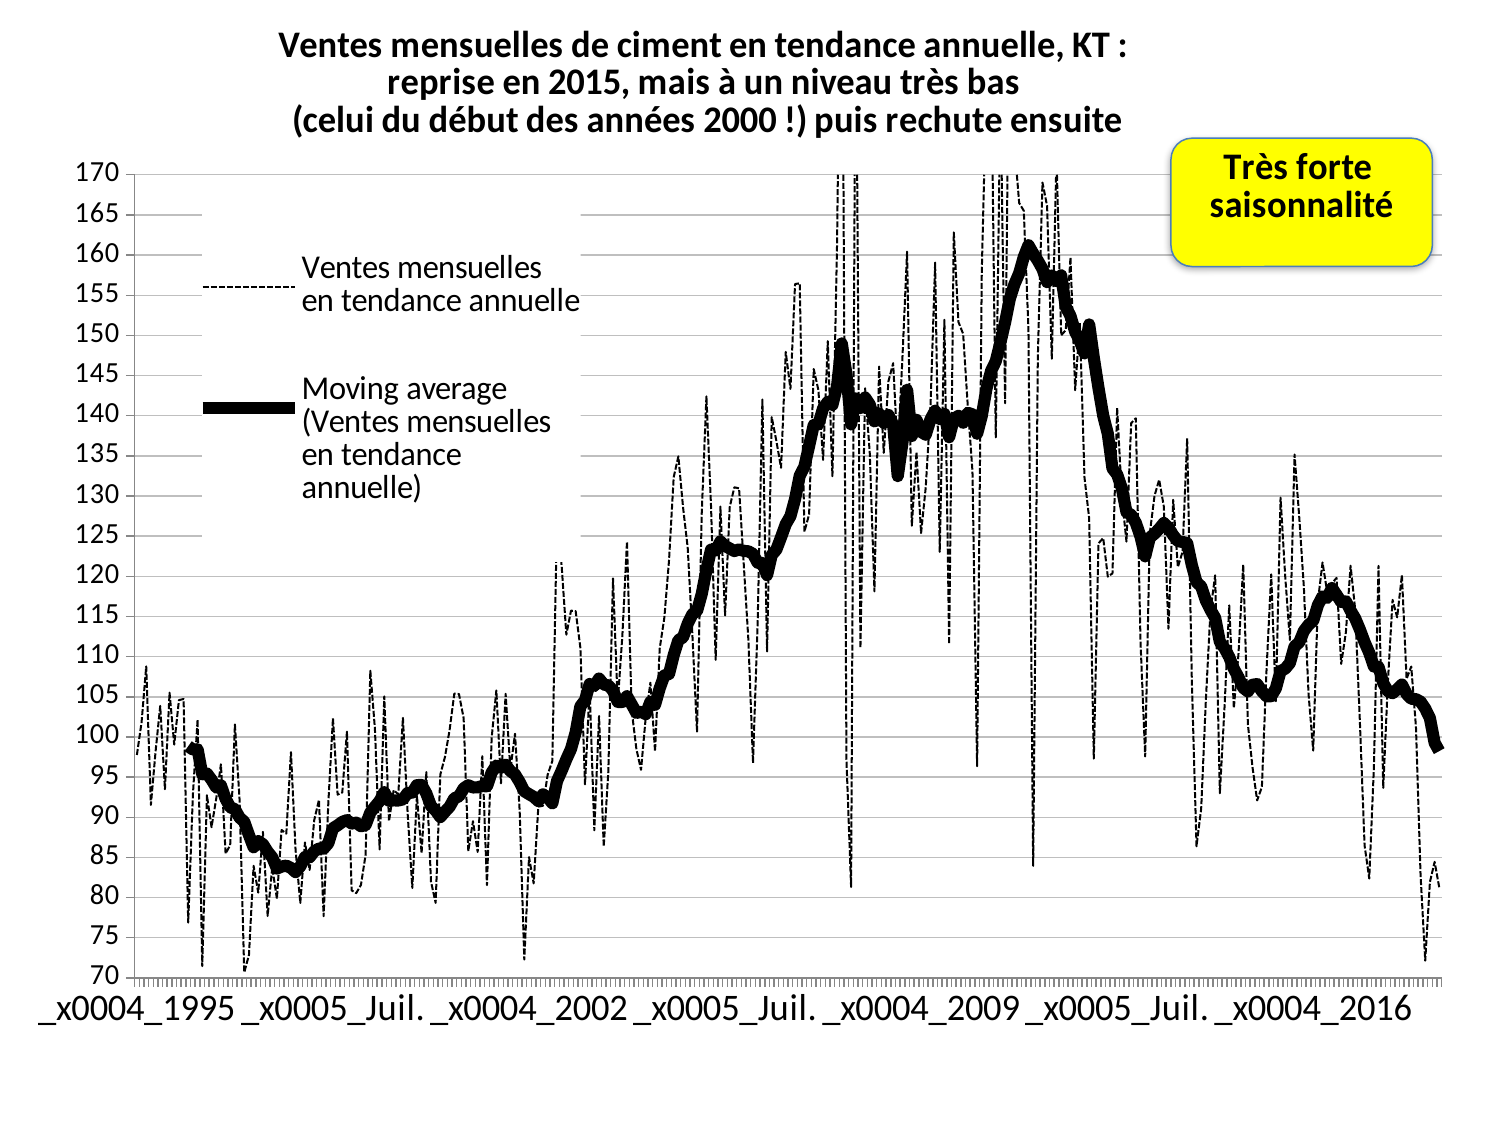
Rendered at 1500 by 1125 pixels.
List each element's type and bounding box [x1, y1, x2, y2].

chart [37, 17, 1472, 1103]
